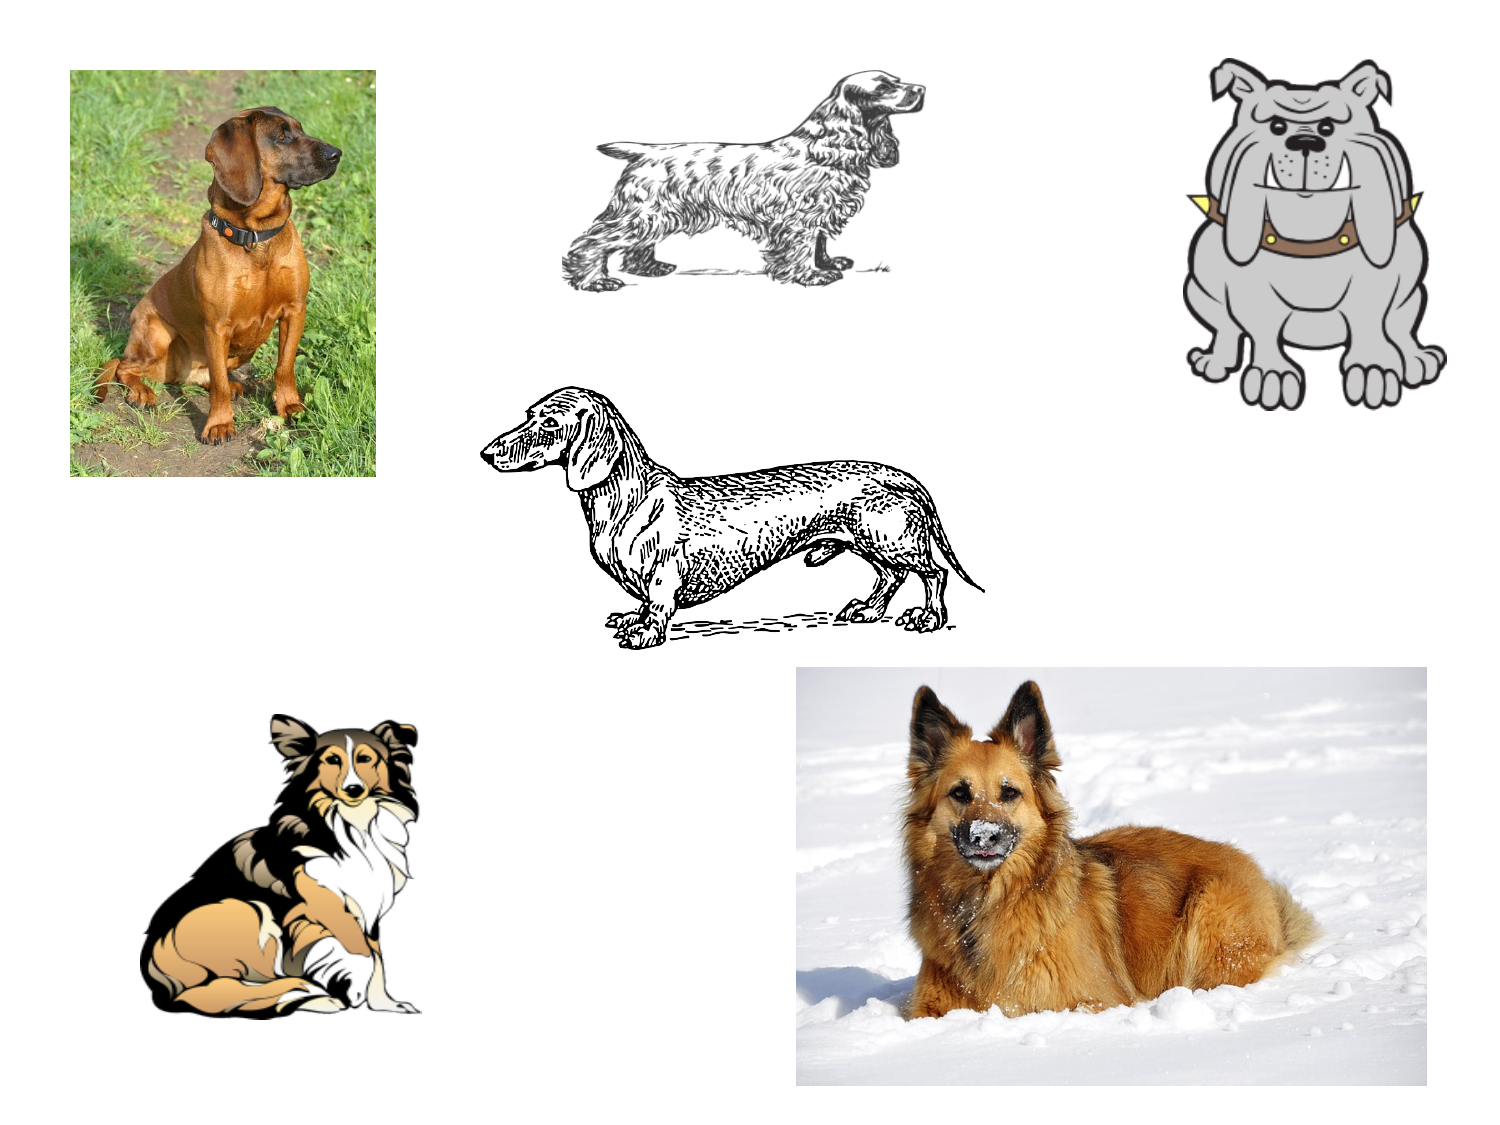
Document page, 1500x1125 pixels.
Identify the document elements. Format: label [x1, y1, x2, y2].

picture [796, 667, 1427, 1087]
picture [561, 69, 927, 294]
picture [140, 714, 423, 1021]
picture [479, 386, 985, 651]
picture [1182, 58, 1448, 411]
list [69, 69, 376, 478]
